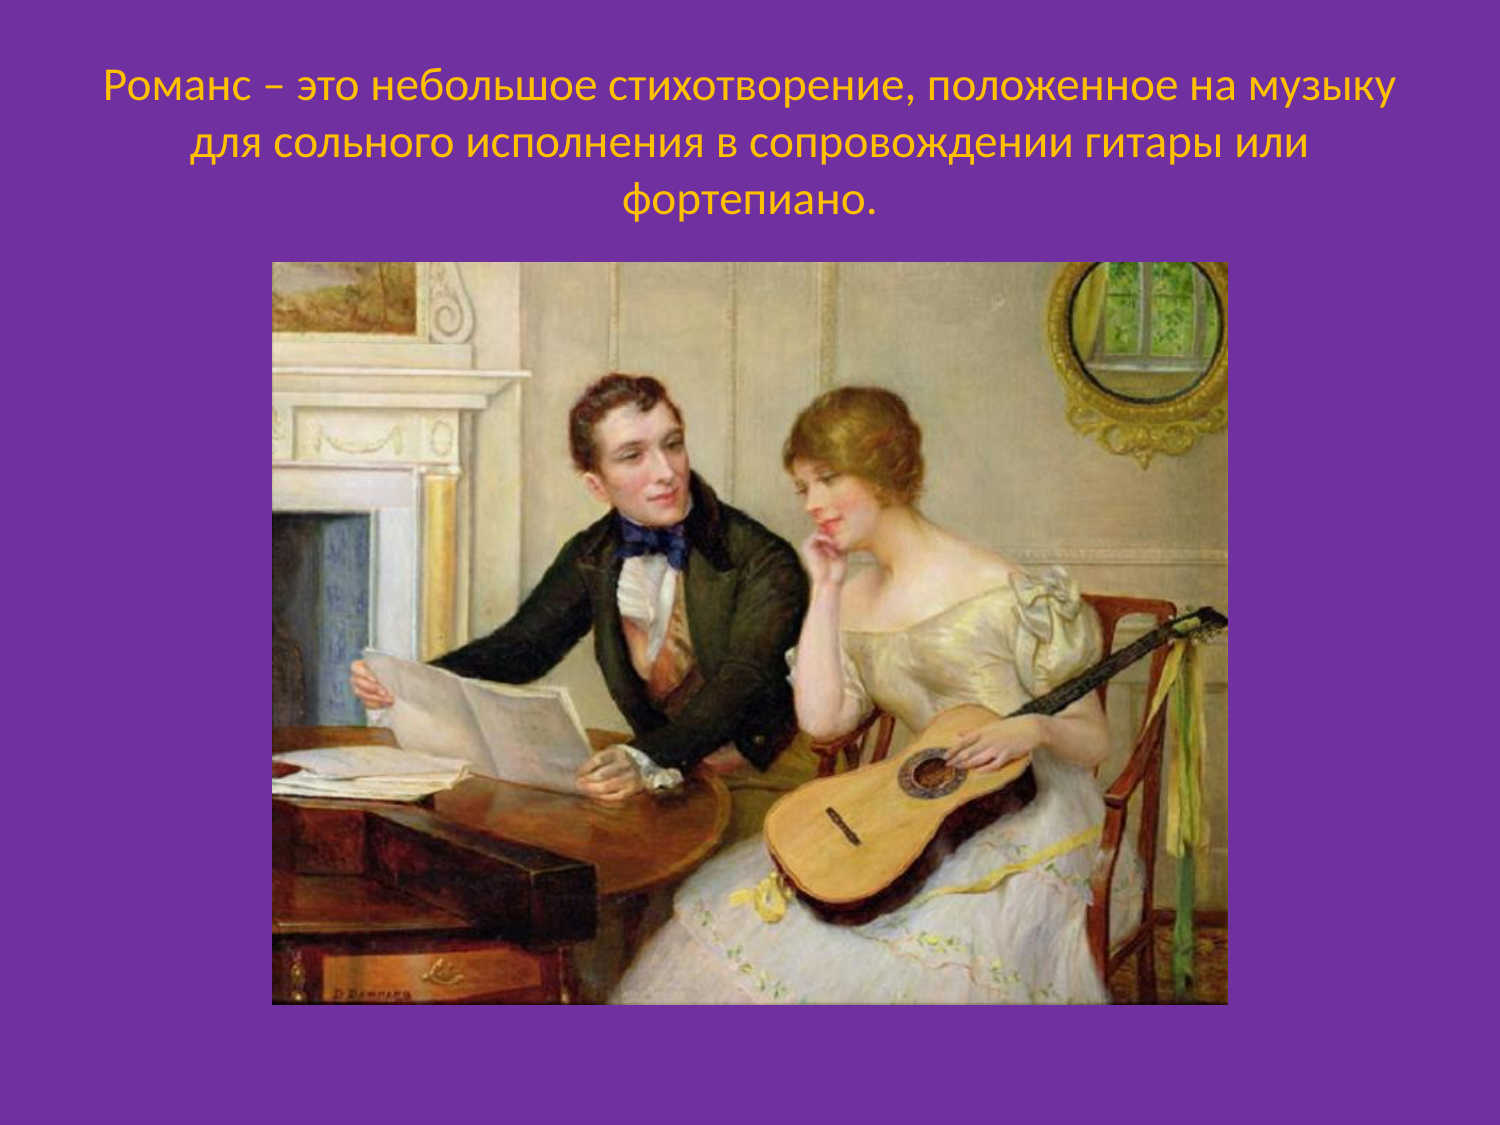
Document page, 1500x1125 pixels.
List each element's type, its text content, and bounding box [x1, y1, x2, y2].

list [272, 262, 1228, 1006]
title Романс – это небольшое стихотворение, положенное на музыку для сольного исполнения в сопровождении гитары или фортепиано. [75, 45, 1425, 233]
